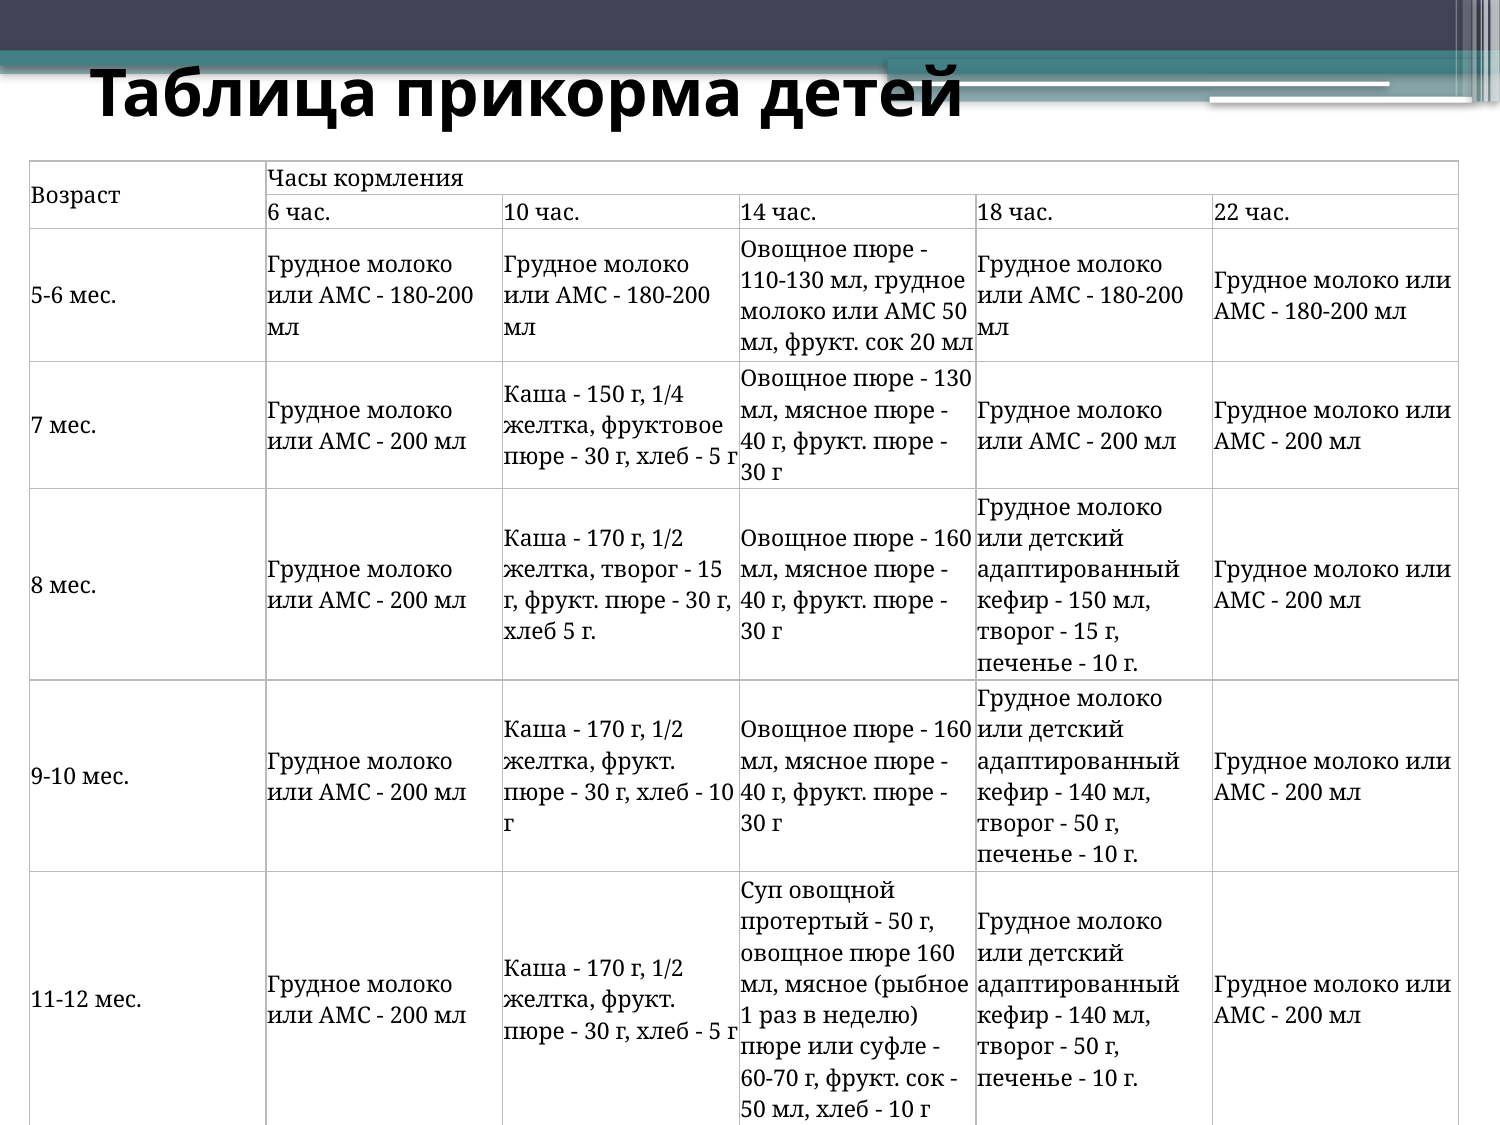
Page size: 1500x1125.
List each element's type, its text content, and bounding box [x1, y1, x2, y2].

table_cell Каша - 170 г, 1/2 желтка, фрукт. пюре - 30 г, хлеб - 10 г [503, 681, 739, 871]
text_box [1416, 316, 1447, 422]
table_cell Грудное молоко или АМС - 180-200 мл [1213, 229, 1458, 361]
table_cell Грудное молоко или АМС - 200 мл [1213, 362, 1458, 488]
table_cell Грудное молоко или АМС - 180-200 мл [267, 229, 502, 361]
table_cell Грудное молоко или АМС - 200 мл [267, 362, 502, 488]
table_cell Каша - 150 г, 1/4 желтка, фруктовое пюре - 30 г, хлеб - 5 г [503, 362, 739, 488]
table_cell Грудное молоко или АМС - 180-200 мл [977, 229, 1212, 361]
table_cell Овощное пюре - 110-130 мл, грудное молоко или АМС 50 мл, фрукт. сок 20 мл [740, 229, 975, 361]
table_cell 9-10 мес. [30, 681, 265, 871]
table_cell 22 час. [1213, 195, 1458, 228]
table_cell Грудное молоко или детский адаптированный кефир - 140 мл, творог - 50 г, печенье - 10 г. [977, 872, 1212, 1125]
table_cell Суп овощной протертый - 50 г, овощное пюре 160 мл, мясное (рыбное 1 раз в неделю) пюре или суфле - 60-70 г, фрукт. сок - 50 мл, хлеб - 10 г [740, 872, 975, 1125]
table_cell Грудное молоко или детский адаптированный кефир - 140 мл, творог - 50 г, печенье - 10 г. [977, 681, 1212, 871]
table_cell Грудное молоко или АМС - 200 мл [1213, 489, 1458, 679]
table_cell Грудное молоко или АМС - 200 мл [1213, 681, 1458, 871]
table_cell 11-12 мес. [30, 872, 265, 1125]
table_cell Грудное молоко или АМС - 200 мл [1213, 872, 1458, 1125]
table_cell Овощное пюре - 160 мл, мясное пюре - 40 г, фрукт. пюре - 30 г [740, 489, 975, 679]
table_cell 18 час. [977, 195, 1212, 228]
table_cell Каша - 170 г, 1/2 желтка, творог - 15 г, фрукт. пюре - 30 г, хлеб 5 г. [503, 489, 739, 679]
table_cell 8 мес. [30, 489, 265, 679]
table_cell Грудное молоко или АМС - 200 мл [267, 681, 502, 871]
table_cell 14 час. [740, 195, 975, 228]
table_cell Грудное молоко или АМС - 200 мл [267, 489, 502, 679]
table_cell Грудное молоко или детский адаптированный кефир - 150 мл, творог - 15 г, печенье - 10 г. [977, 489, 1212, 679]
table_cell Овощное пюре - 160 мл, мясное пюре - 40 г, фрукт. пюре - 30 г [740, 681, 975, 871]
table_cell Грудное молоко или АМС - 200 мл [977, 362, 1212, 488]
table_cell Грудное молоко или АМС - 200 мл [267, 872, 502, 1125]
table_cell 10 час. [503, 195, 739, 228]
table_cell Грудное молоко или АМС - 180-200 мл [503, 229, 739, 361]
title Таблица прикорма детей [75, 42, 1425, 138]
table_header Часы кормления [267, 162, 1458, 194]
table_header Возраст [30, 162, 265, 228]
table_cell 5-6 мес. [30, 229, 265, 361]
table_cell 6 час. [267, 195, 502, 228]
table_cell Каша - 170 г, 1/2 желтка, фрукт. пюре - 30 г, хлеб - 5 г [503, 872, 739, 1125]
table_cell 7 мес. [30, 362, 265, 488]
table_cell Овощное пюре - 130 мл, мясное пюре - 40 г, фрукт. пюре - 30 г [740, 362, 975, 488]
